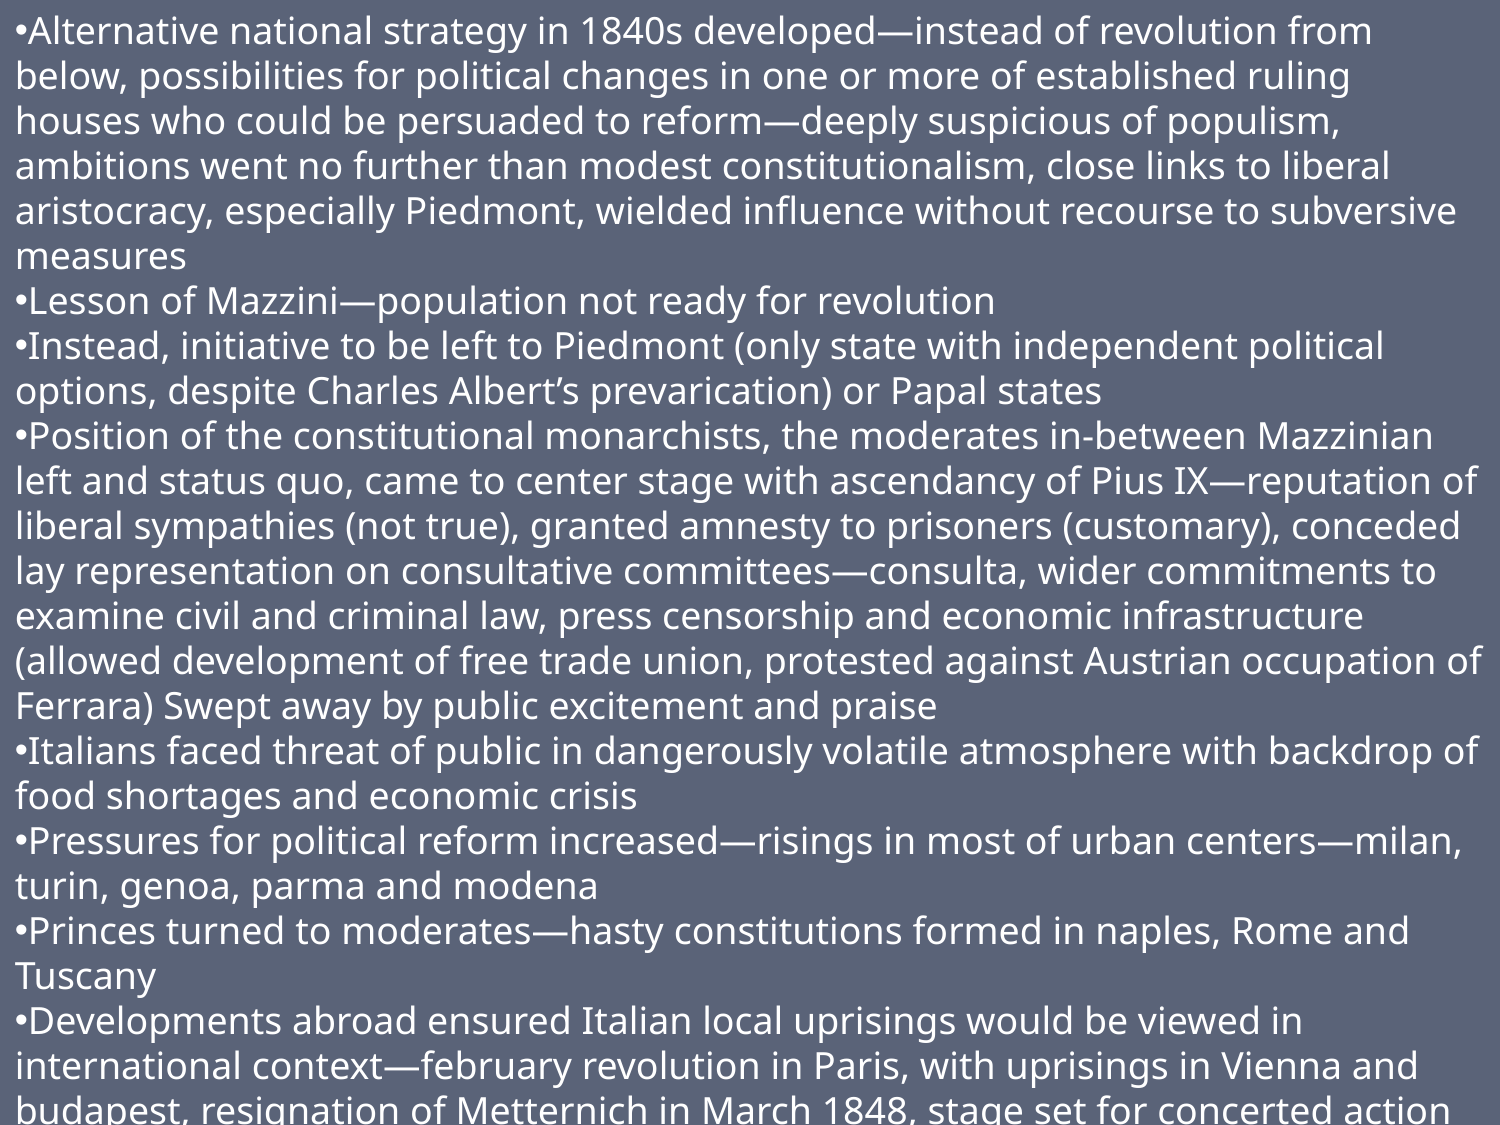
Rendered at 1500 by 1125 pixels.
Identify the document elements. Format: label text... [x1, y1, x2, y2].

text_box Alternative national strategy in 1840s developed—instead of revolution from below, possibilities for political changes in one or more of established ruling houses who could be persuaded to reform—deeply suspicious of populism, ambitions went no further than modest constitutionalism, close links to liberal aristocracy, especially Piedmont, wielded influence without recourse to subversive measures Lesson of Mazzini—population not ready for revolution Instead, initiative to be left to Piedmont (only state with independent political options, despite Charles Albert’s prevarication) or Papal states Position of the constitutional monarchists, the moderates in-between Mazzinian left and status quo, came to center stage with ascendancy of Pius IX—reputation of liberal sympathies (not true), granted amnesty to prisoners (customary), conceded lay representation on consultative committees—consulta, wider commitments to examine civil and criminal law, press censorship and economic infrastructure (allowed development of free trade union, protested against Austrian occupation of Ferrara) Swept away by public excitement and praise Italians faced threat of public in dangerously volatile atmosphere with backdrop of food shortages and economic crisis Pressures for political reform increased—risings in most of urban centers—milan, turin, genoa, parma and modena Princes turned to moderates—hasty constitutions formed in naples, Rome and Tuscany Developments abroad ensured Italian local uprisings would be viewed in international context—february revolution in Paris, with uprisings in Vienna and budapest, resignation of Metternich in March 1848, stage set for concerted action against Austria (in theory) 1848 March Milan—initial boycott of tobacco (Austrian state monopoly) led to more general insurrection, managed to force large Austrian garrison under Radetzky out of Milan, but Milanese leaders unclear on policy, military strategy in hands of radical council of war [0, 0, 1500, 1125]
